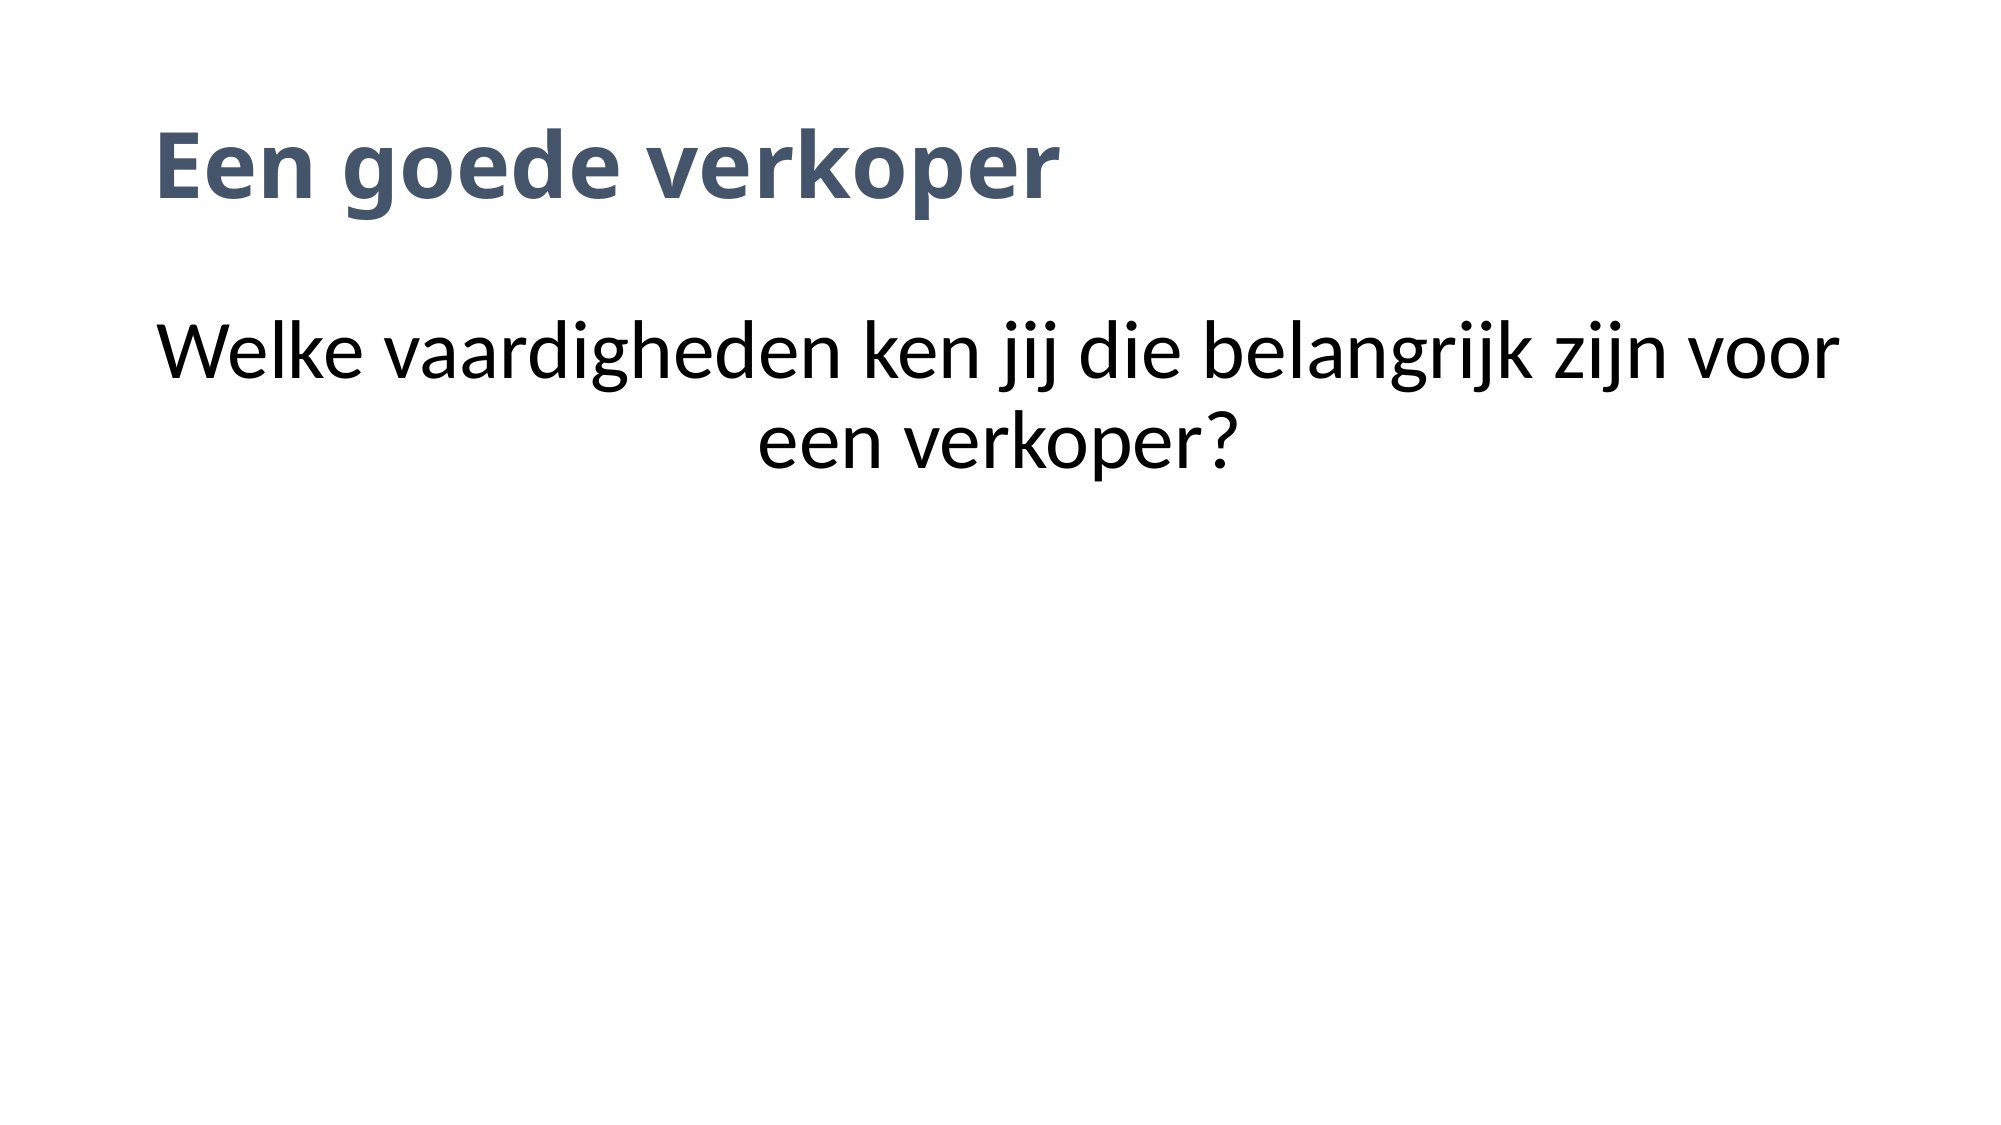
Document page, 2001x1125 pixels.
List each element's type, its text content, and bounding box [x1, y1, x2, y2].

list Welke vaardigheden ken jij die belangrijk zijn voor een verkoper? [137, 299, 1863, 1014]
title Een goede verkoper [137, 59, 1863, 278]
